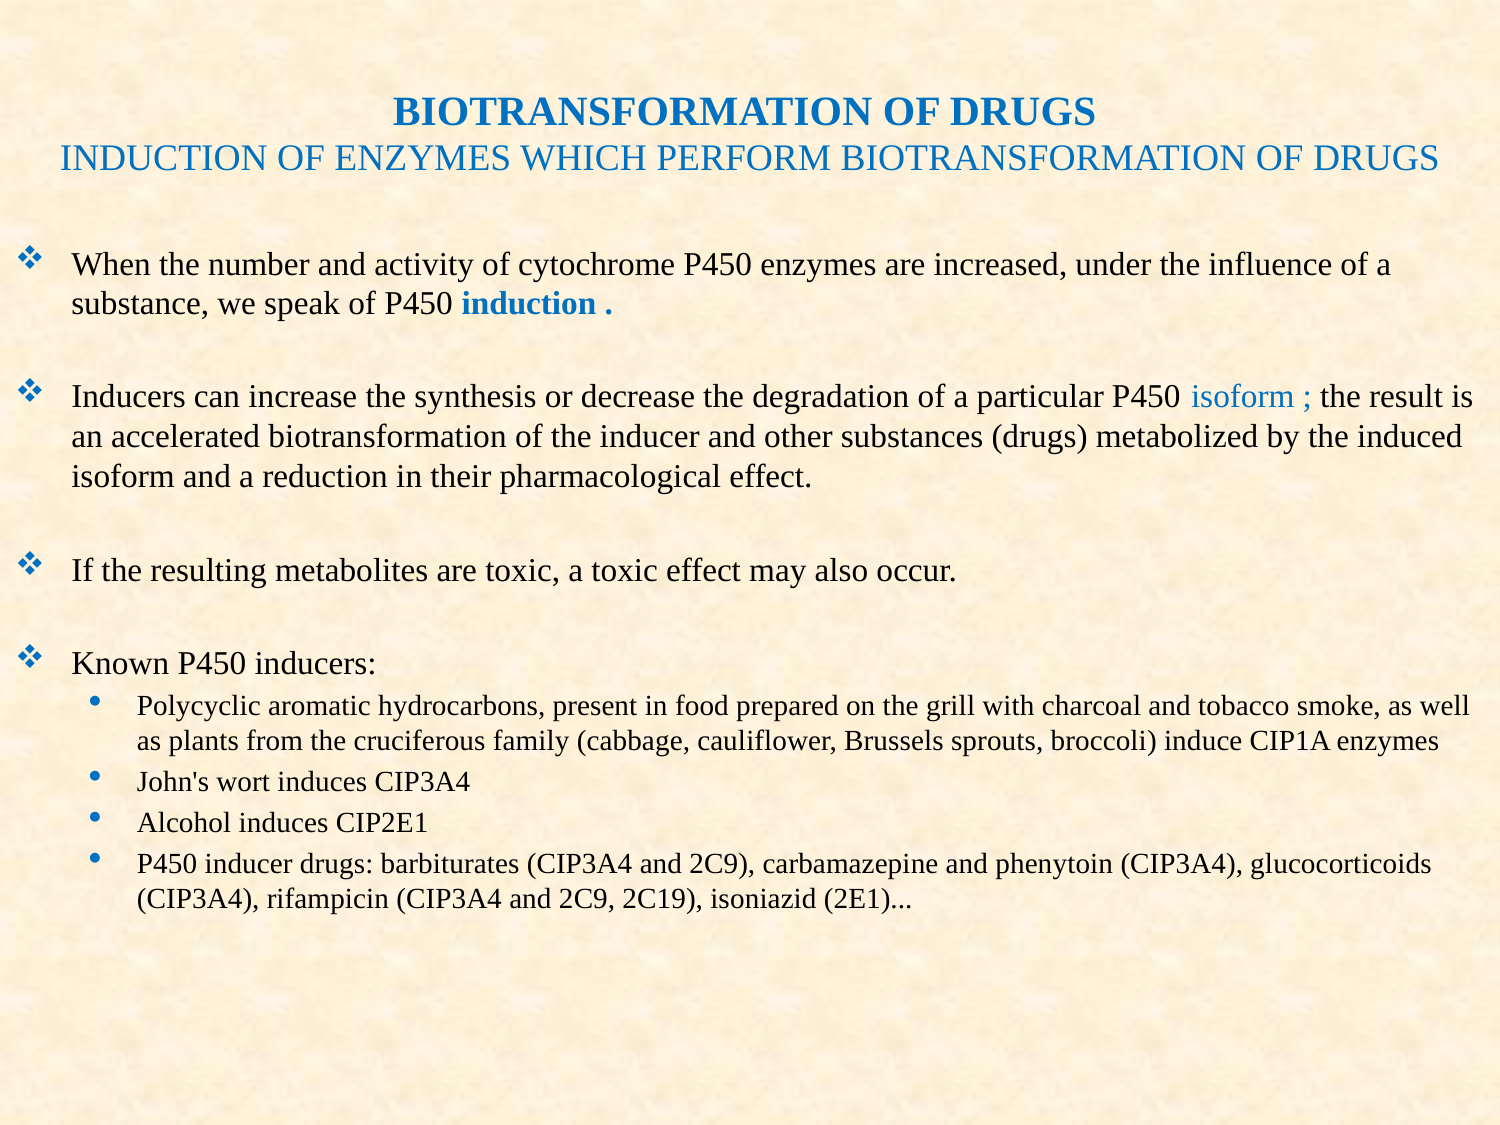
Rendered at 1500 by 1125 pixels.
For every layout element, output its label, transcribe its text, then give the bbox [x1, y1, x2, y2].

list When the number and activity of cytochrome P450 enzymes are increased, under the influence of a substance, we speak of P450 induction . Inducers can increase the synthesis or decrease the degradation of a particular P450 isoform ; the result is an accelerated biotransformation of the inducer and other substances (drugs) metabolized by the induced isoform and a reduction in their pharmacological effect. If the resulting metabolites are toxic, a toxic effect may also occur. Known P450 inducers: Polycyclic aromatic hydrocarbons, present in food prepared on the grill with charcoal and tobacco smoke, as well as plants from the cruciferous family (cabbage, cauliflower, Brussels sprouts, broccoli) induce CIP1A enzymes John's wort induces CIP3A4 Alcohol induces CIP2E1 P450 inducer drugs: barbiturates (CIP3A4 and 2C9), carbamazepine and phenytoin (CIP3A4), glucocorticoids (CIP3A4), rifampicin (CIP3A4 and 2C9, 2C19), isoniazid (2E1)... [0, 187, 1500, 1125]
title BIOTRANSFORMATION OF DRUGS INDUCTION OF ENZYMES WHICH PERFORM BIOTRANSFORMATION OF DRUGS [0, 0, 1500, 187]
